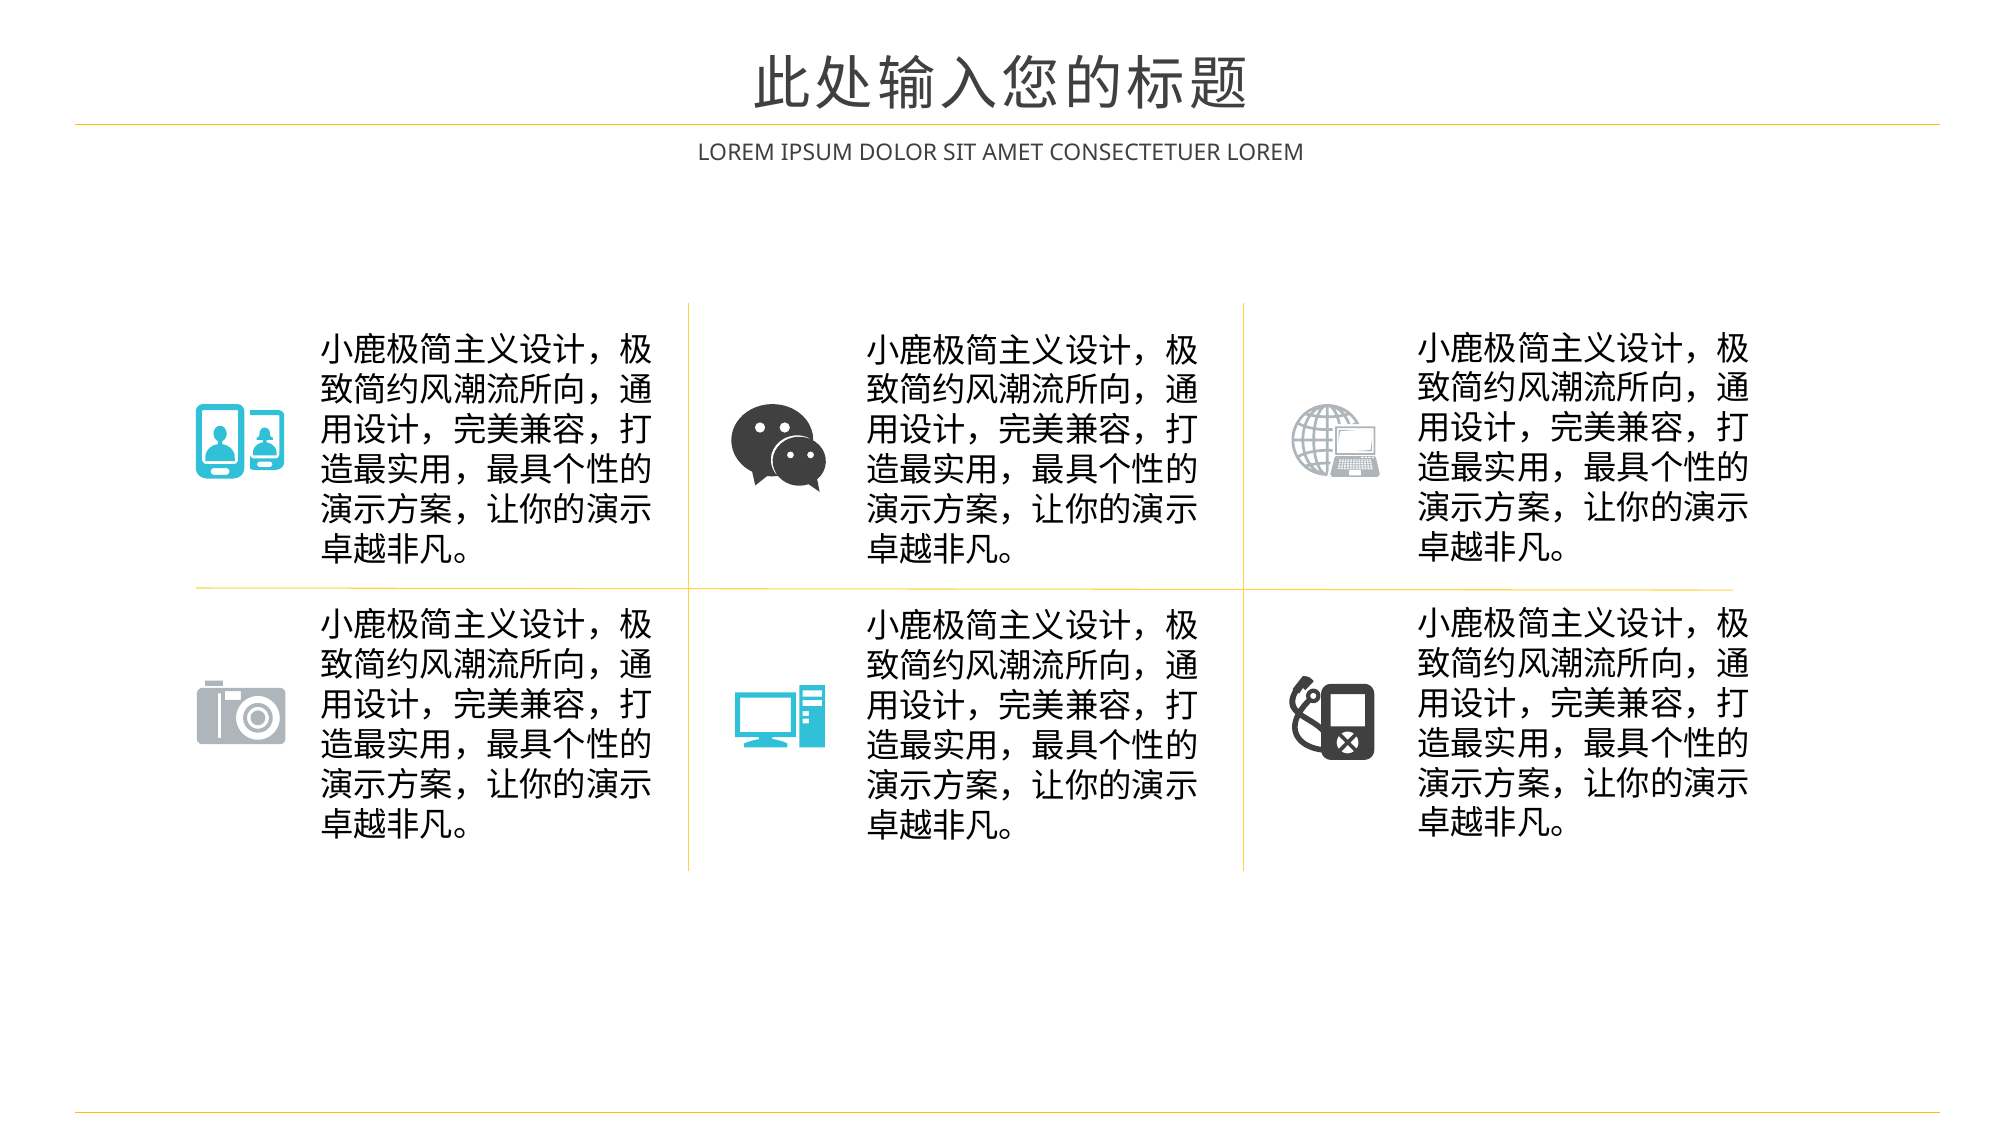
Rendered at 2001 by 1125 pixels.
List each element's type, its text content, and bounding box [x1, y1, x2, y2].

text_box [195, 404, 245, 479]
text_box [799, 685, 825, 748]
text_box [1291, 404, 1360, 476]
text_box [1330, 456, 1380, 477]
text_box [196, 687, 286, 745]
text_box 小鹿极简主义设计，极致简约风潮流所向，通用设计，完美兼容，打造最实用，最具个性的演示方案，让你的演示卓越非凡。 [1402, 319, 1789, 574]
text_box 此处输入您的标题 [669, 39, 1331, 124]
text_box [1335, 426, 1376, 455]
text_box 小鹿极简主义设计，极致简约风潮流所向，通用设计，完美兼容，打造最实用，最具个性的演示方案，让你的演示卓越非凡。 [305, 320, 692, 575]
text_box [250, 410, 285, 471]
text_box 小鹿极简主义设计，极致简约风潮流所向，通用设计，完美兼容，打造最实用，最具个性的演示方案，让你的演示卓越非凡。 [305, 596, 692, 851]
text_box 小鹿极简主义设计，极致简约风潮流所向，通用设计，完美兼容，打造最实用，最具个性的演示方案，让你的演示卓越非凡。 [851, 321, 1238, 576]
text_box 小鹿极简主义设计，极致简约风潮流所向，通用设计，完美兼容，打造最实用，最具个性的演示方案，让你的演示卓越非凡。 [1402, 594, 1789, 849]
text_box [730, 403, 827, 495]
text_box 小鹿极简主义设计，极致简约风潮流所向，通用设计，完美兼容，打造最实用，最具个性的演示方案，让你的演示卓越非凡。 [851, 596, 1238, 852]
text_box LOREM IPSUM DOLOR SIT AMET CONSECTETUER LOREM [660, 130, 1342, 173]
text_box [1289, 676, 1375, 760]
text_box [735, 692, 797, 748]
text_box [205, 680, 223, 686]
